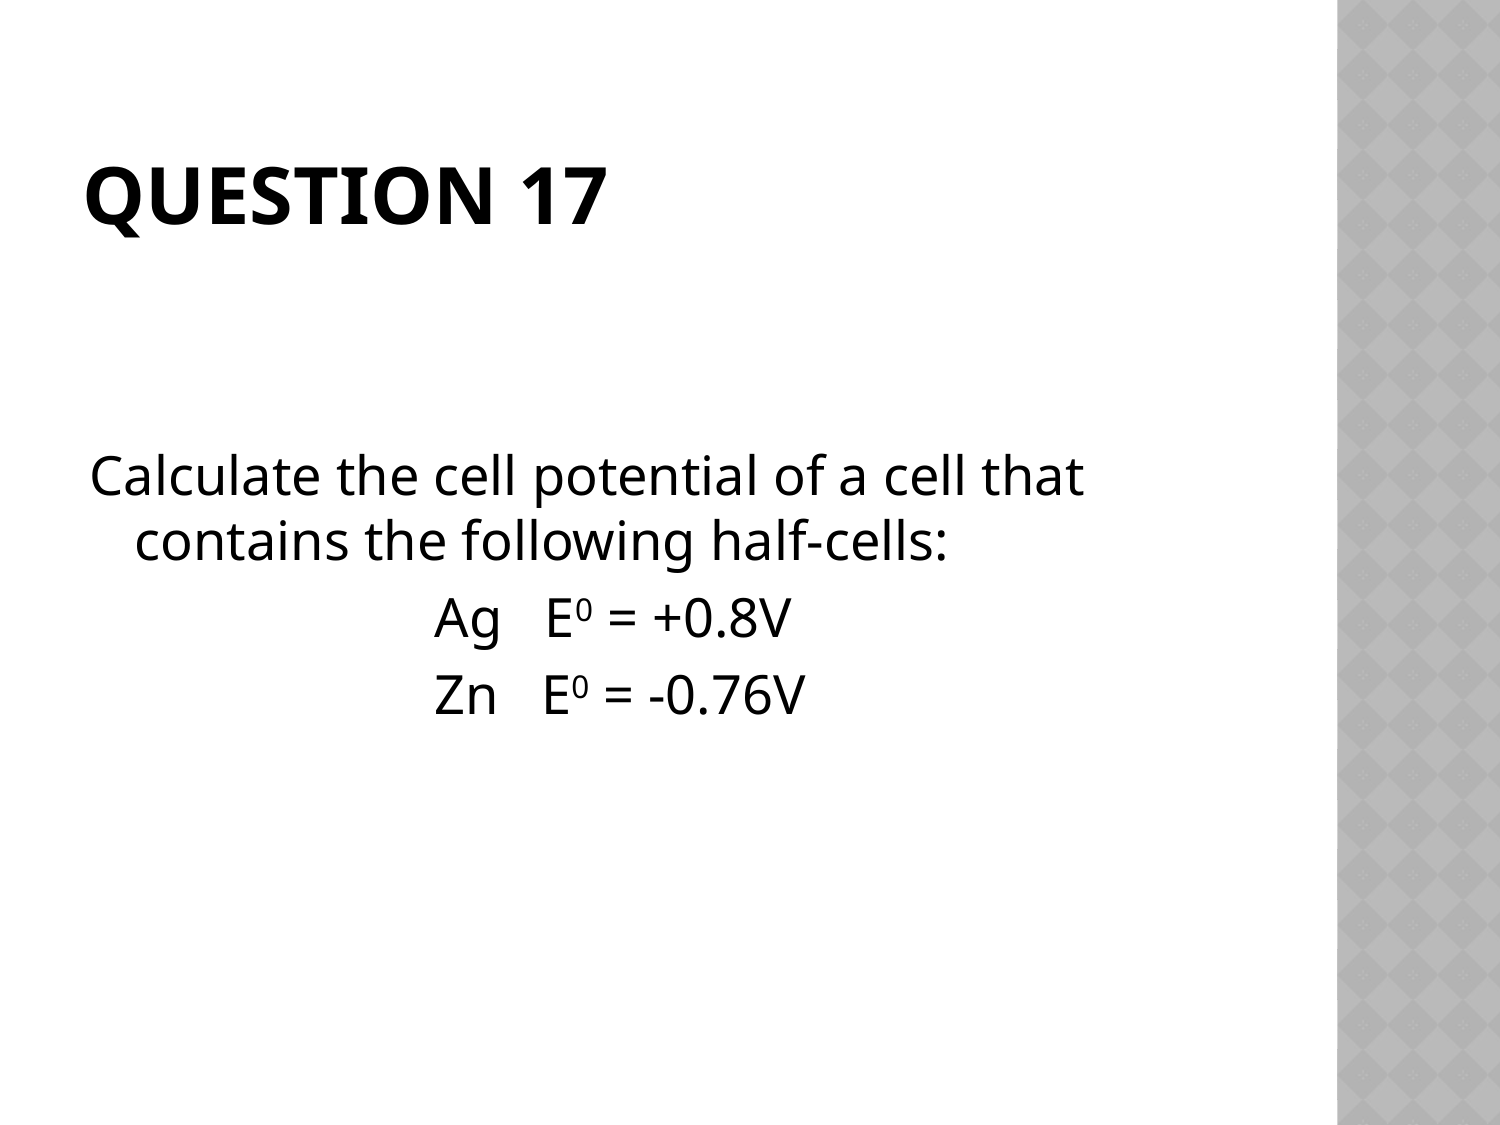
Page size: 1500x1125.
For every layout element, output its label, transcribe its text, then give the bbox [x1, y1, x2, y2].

list Calculate the cell potential of a cell that contains the following half-cells: Ag E0 = +0.8V Zn E0 = -0.76V [75, 433, 1263, 1059]
title Question 17 [75, 52, 1263, 240]
